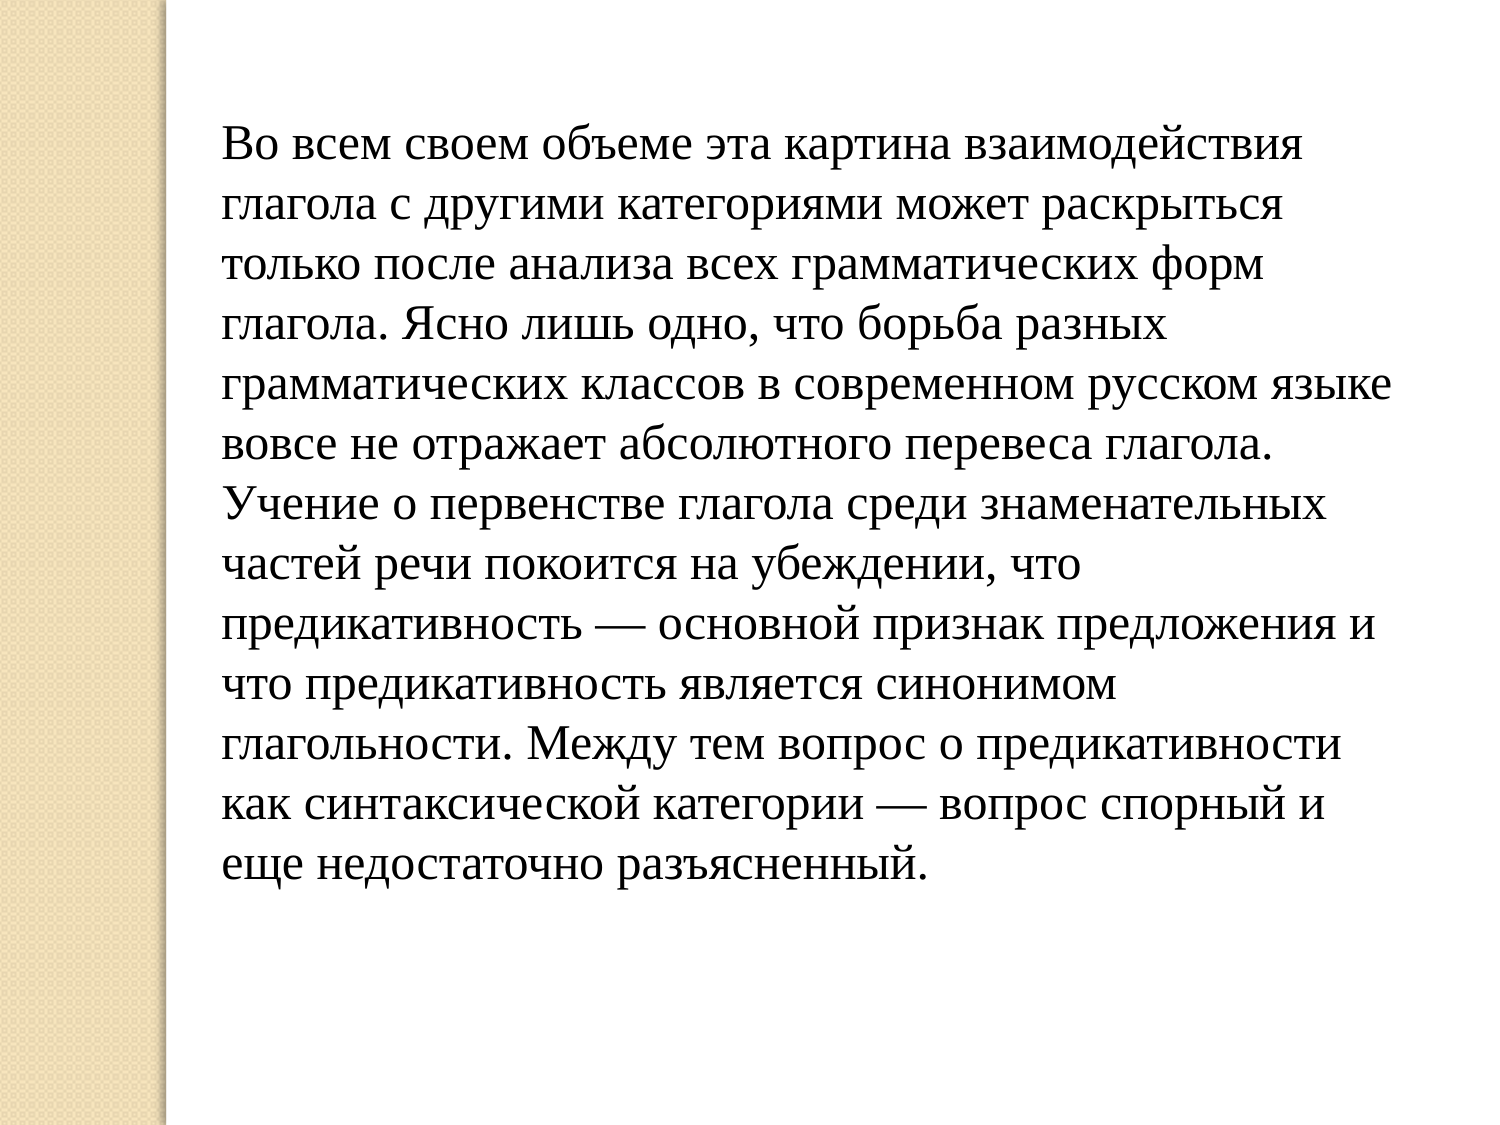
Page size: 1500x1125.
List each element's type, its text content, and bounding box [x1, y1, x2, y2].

text_box Во всем своем объеме эта картина взаимодействия глагола с другими категориями может раскрыться только после анализа всех грамматических форм глагола. Ясно лишь одно, что борьба разных грамматических классов в современном русском языке вовсе не отражает абсолютного перевеса глагола. Учение о первенстве глагола среди знаменательных частей речи покоится на убеждении, что предикативность — основной признак предложения и что предикативность является синонимом глагольности. Между тем вопрос о предикативности как синтаксической категории — вопрос спорный и еще недостаточно разъясненный. [206, 101, 1412, 897]
